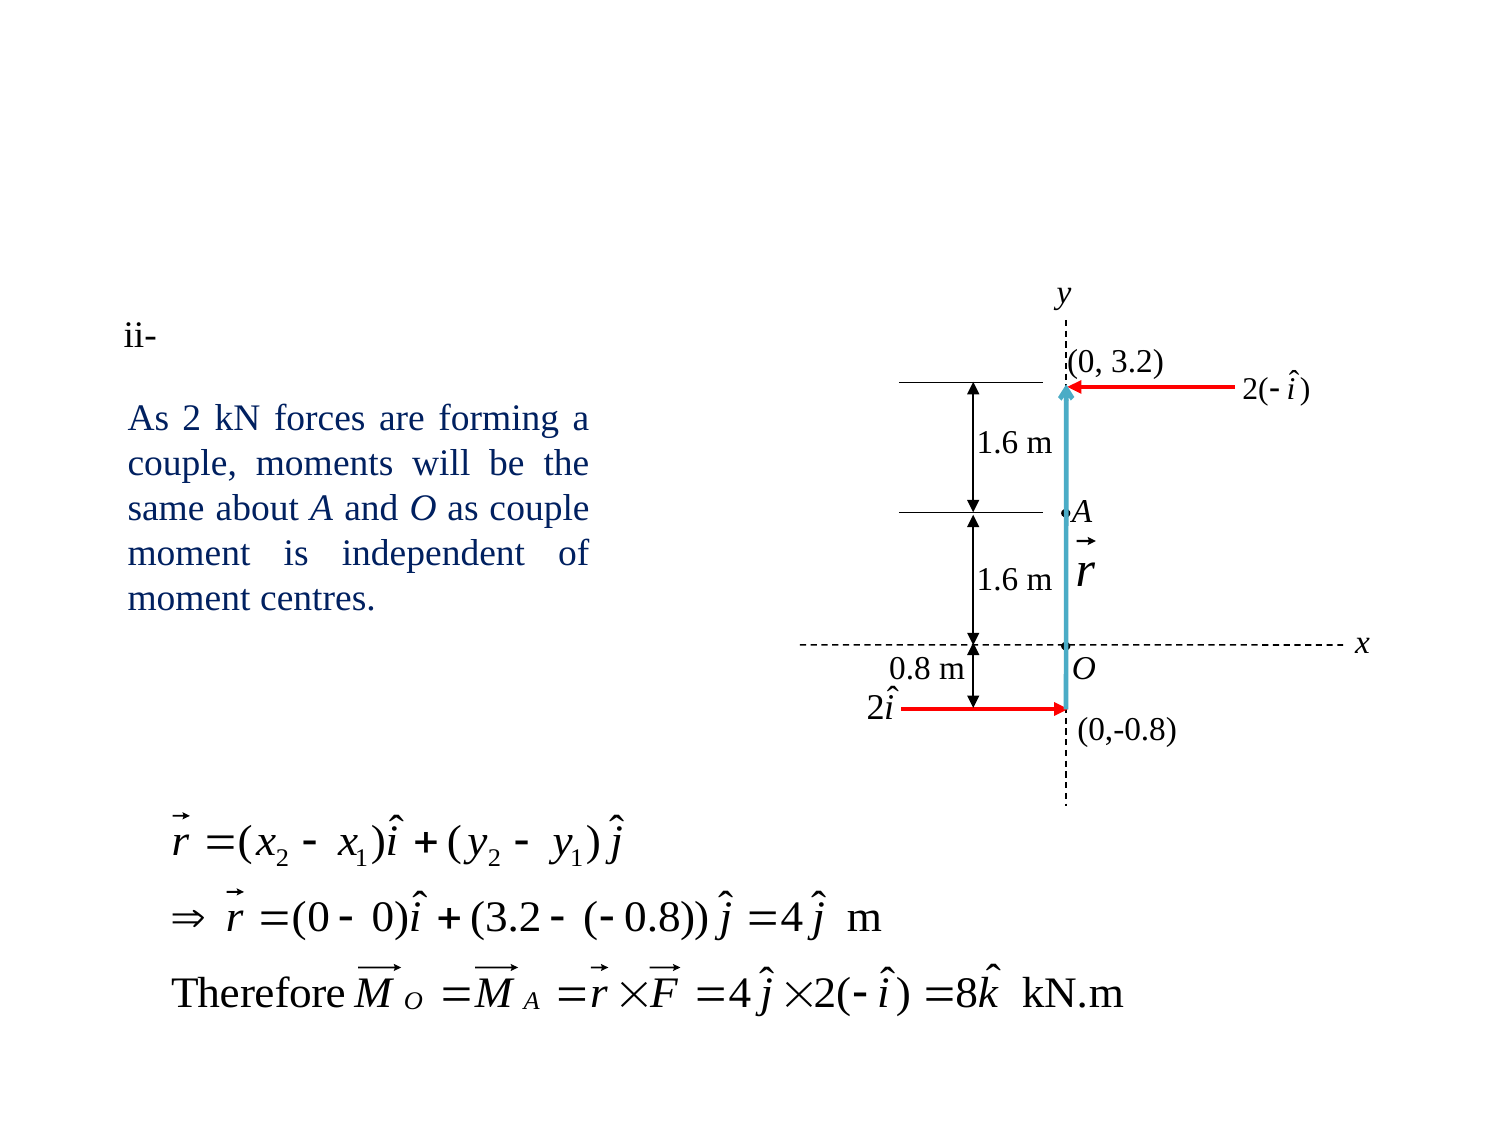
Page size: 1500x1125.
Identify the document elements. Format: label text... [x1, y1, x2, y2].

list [164, 804, 1134, 1027]
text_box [799, 262, 1417, 807]
text_box As 2 kN forces are forming a couple, moments will be the same about A and O as couple moment is independent of moment centres. [112, 385, 605, 626]
text_box ii- [108, 302, 204, 363]
